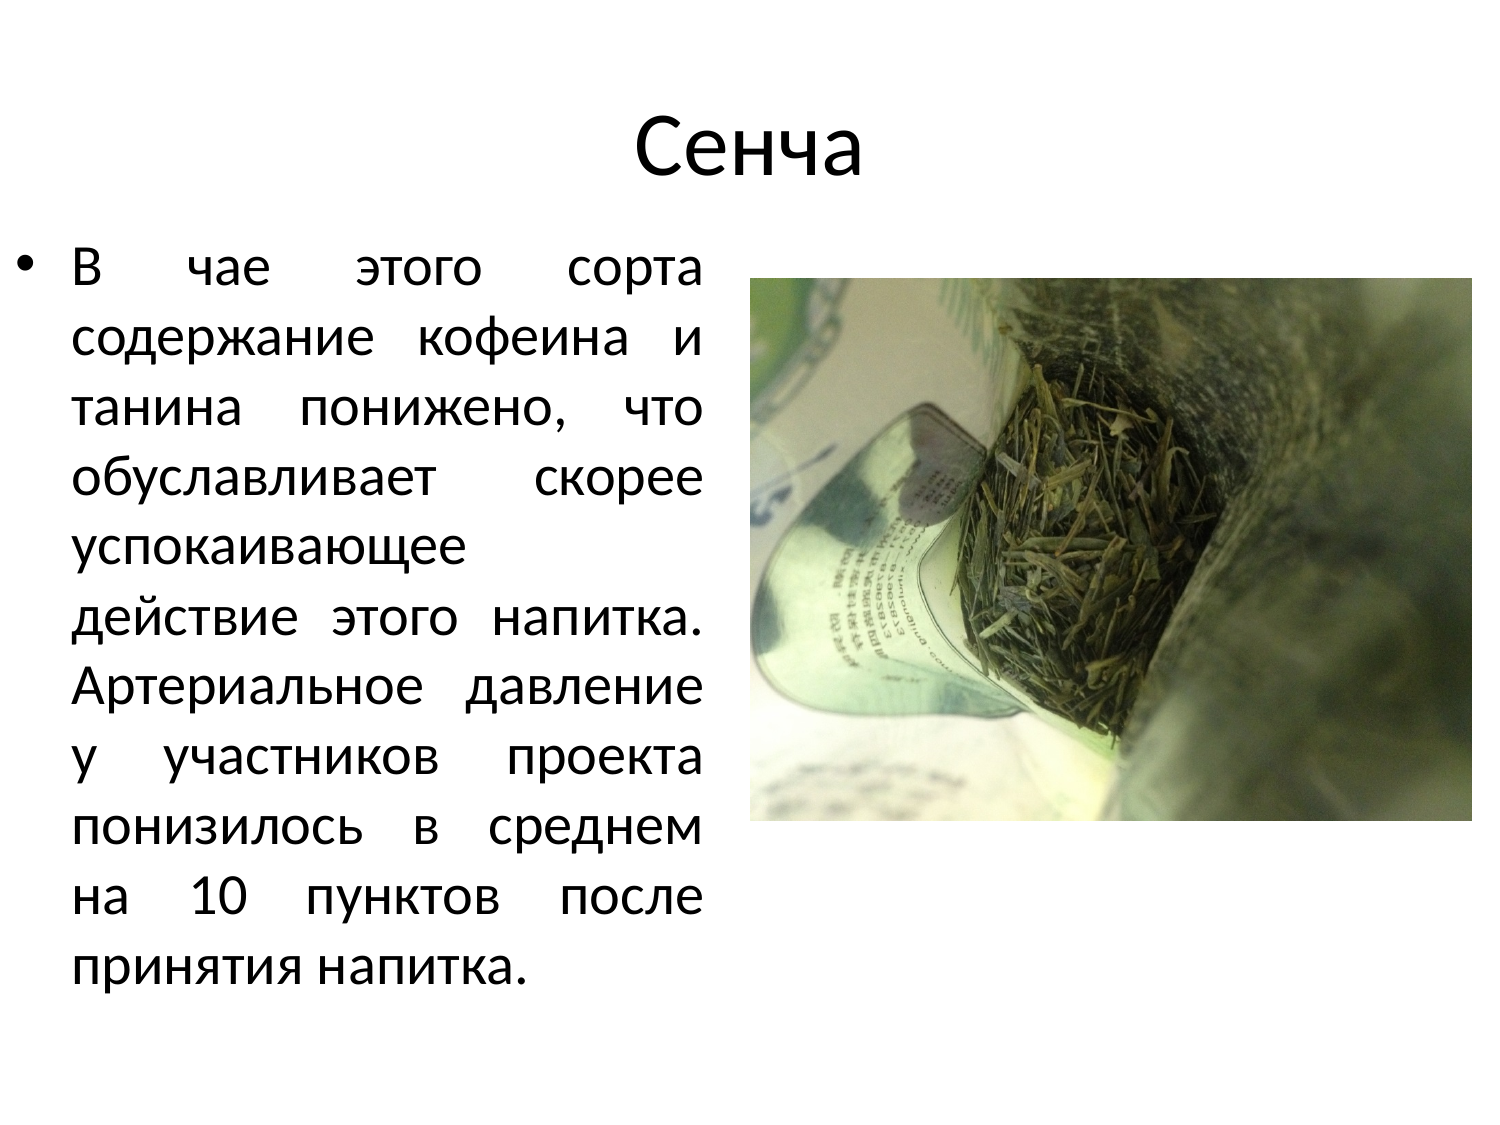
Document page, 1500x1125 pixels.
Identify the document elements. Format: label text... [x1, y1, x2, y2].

picture [749, 278, 1472, 821]
title Сенча [75, 45, 1425, 233]
list В чае этого сорта содержание кофеина и танина понижено, что обуславливает скорее успокаивающее действие этого напитка. Артериальное давление у участников проекта понизилось в среднем на 10 пунктов после принятия напитка. [0, 219, 720, 1071]
